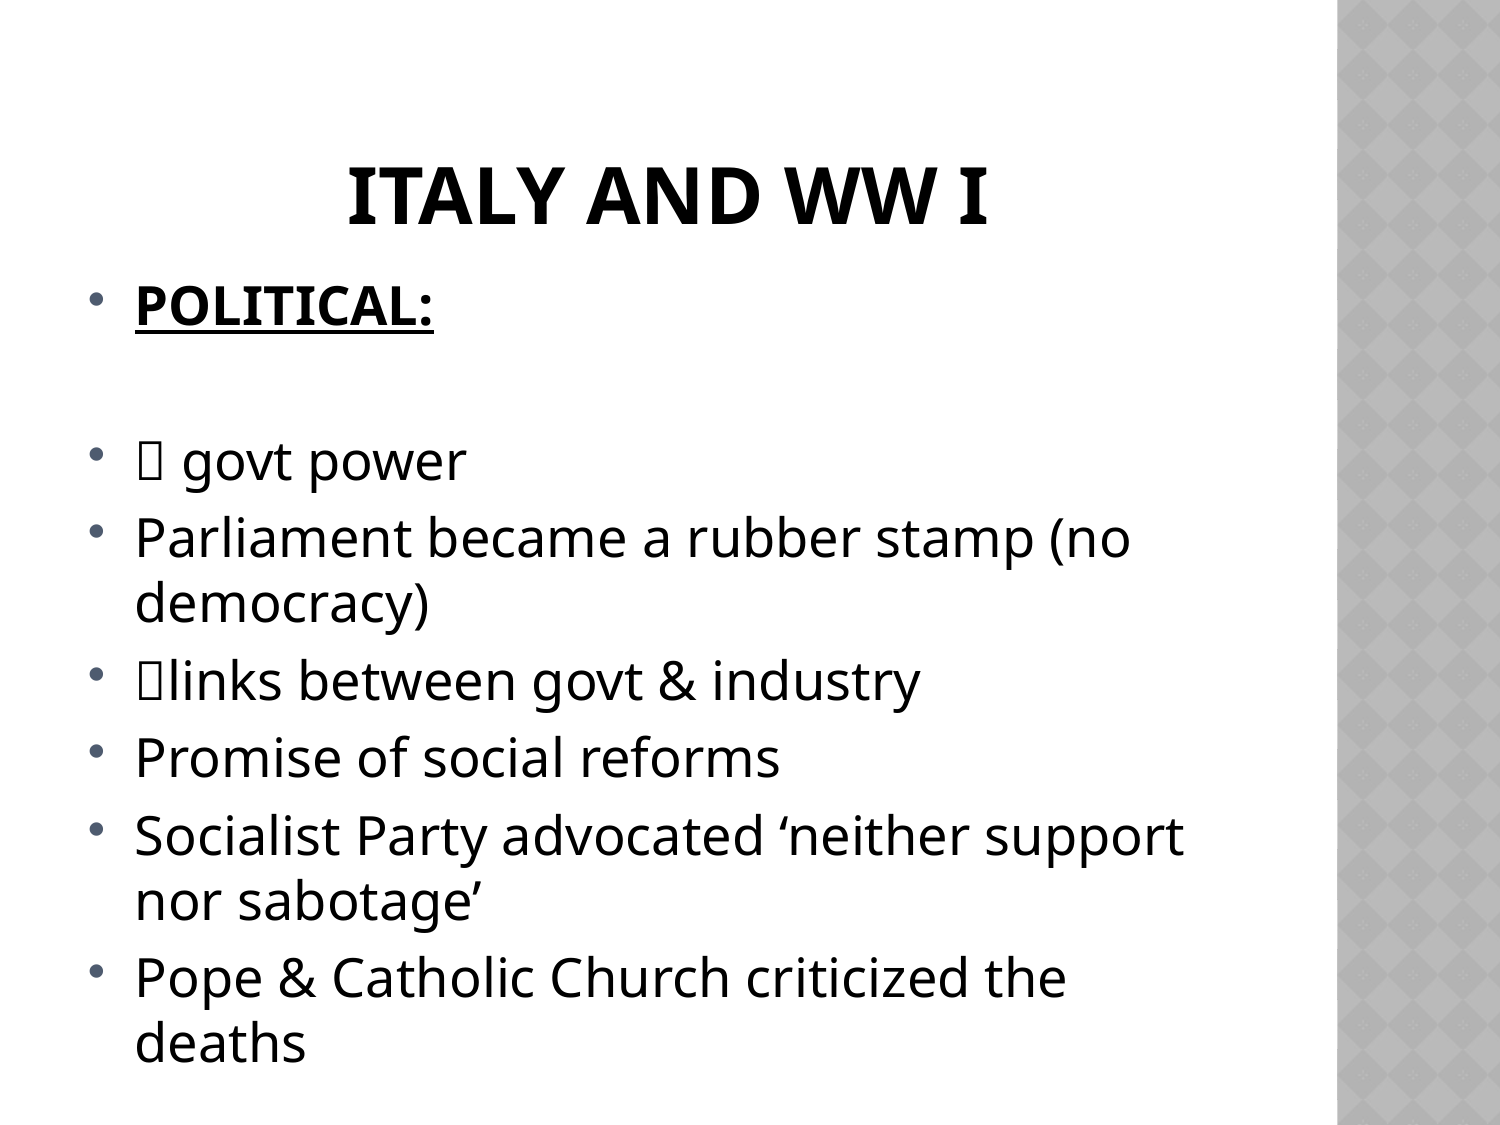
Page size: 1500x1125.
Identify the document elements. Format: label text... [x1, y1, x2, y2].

title Italy and ww i [75, 52, 1263, 240]
list POLITICAL:  govt power Parliament became a rubber stamp (no democracy) links between govt & industry Promise of social reforms Socialist Party advocated ‘neither support nor sabotage’ Pope & Catholic Church criticized the deaths [75, 264, 1263, 1059]
